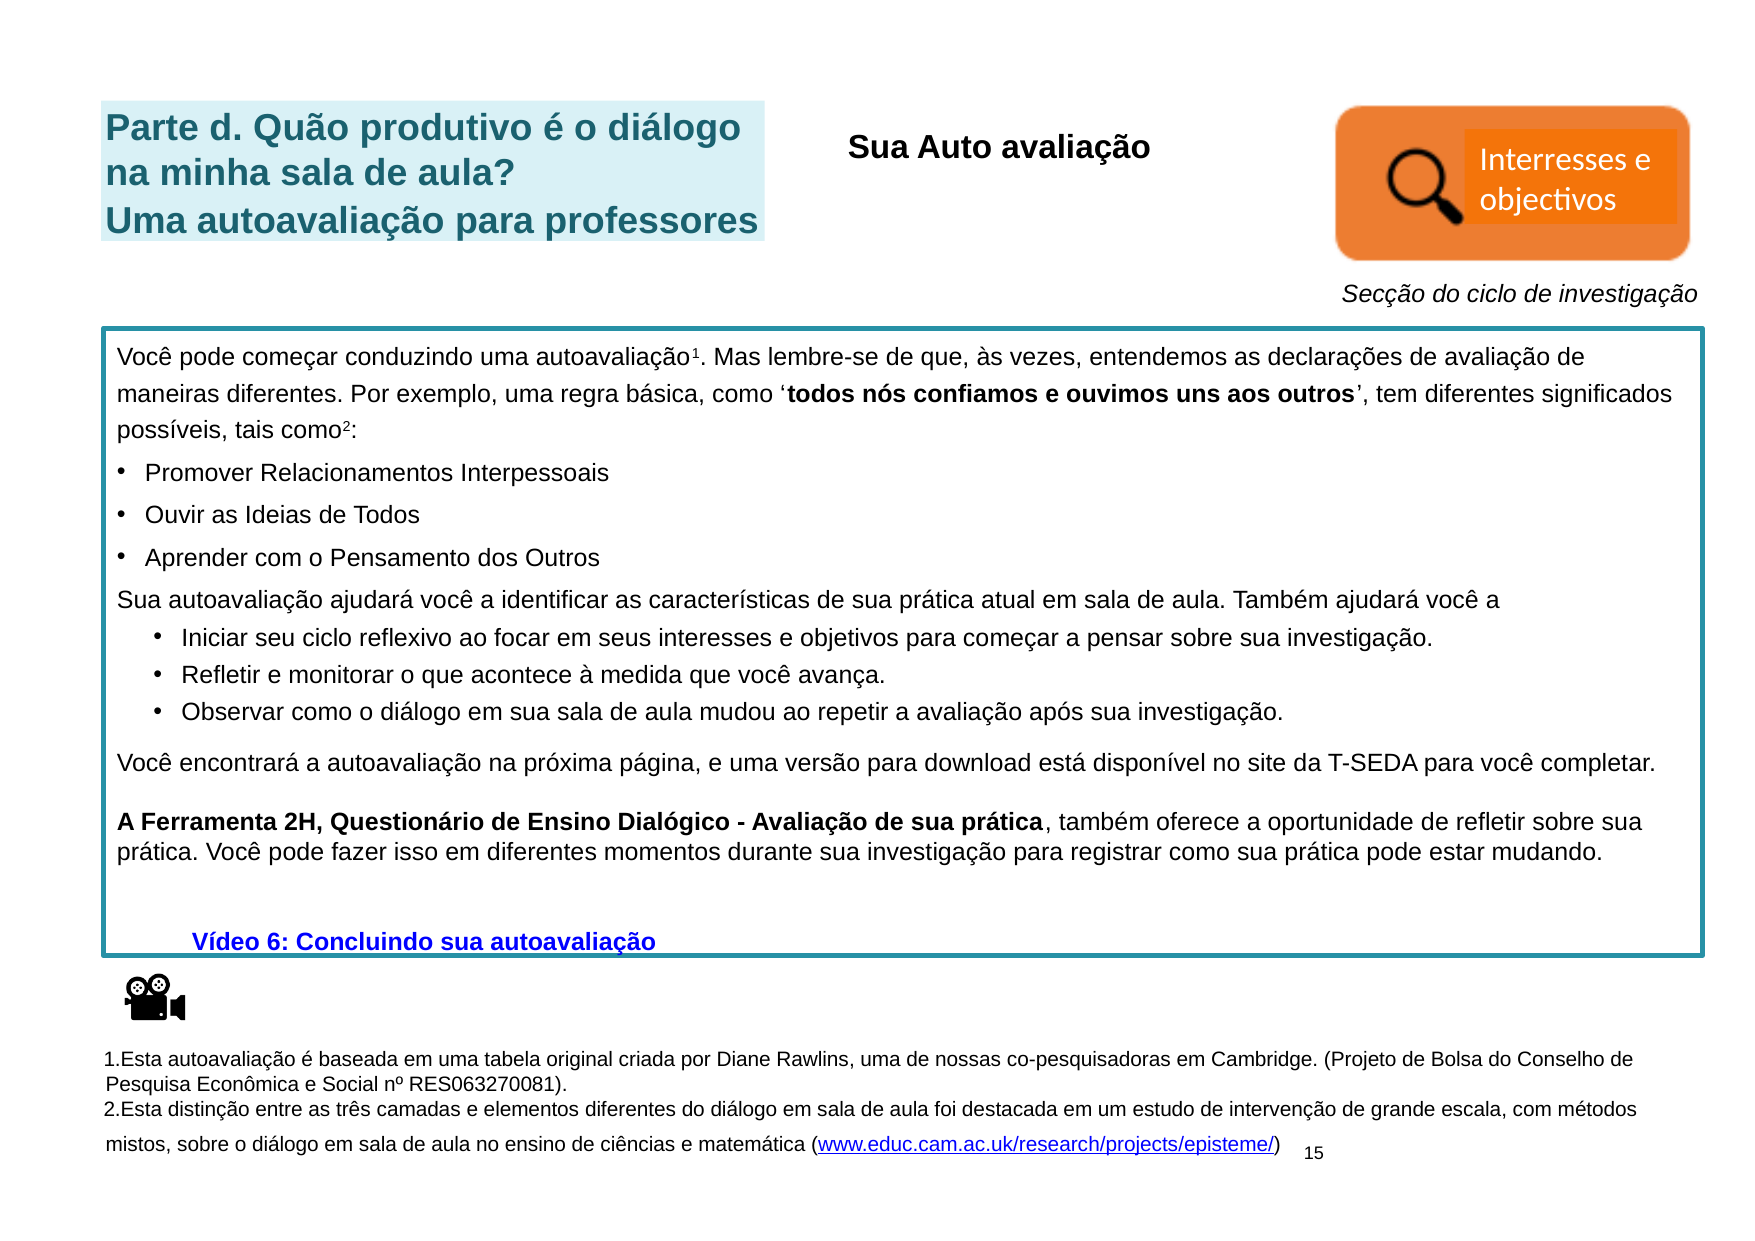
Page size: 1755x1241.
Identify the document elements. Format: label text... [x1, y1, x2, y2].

text_box Esta autoavaliação é baseada em uma tabela original criada por Diane Rawlins, uma de nossas co-pesquisadoras em Cambridge. (Projeto de Bolsa do Conselho de Pesquisa Econômica e Social nº RES063270081). Esta distinção entre as três camadas e elementos diferentes do diálogo em sala de aula foi destacada em um estudo de intervenção de grande escala, com métodos mistos, sobre o diálogo em sala de aula no ensino de ciências e matemática (www.educ.cam.ac.uk/research/projects/episteme/) 15 [103, 1045, 1678, 1163]
text_box Parte d. Quão produtivo é o diálogo na minha sala de aula? Uma autoavaliação para professores [101, 100, 765, 241]
text_box Sua Auto avaliação [845, 125, 1165, 166]
text_box Você pode começar conduzindo uma autoavaliação1. Mas lembre-se de que, às vezes, entendemos as declarações de avaliação de maneiras diferentes. Por exemplo, uma regra básica, como ‘todos nós confiamos e ouvimos uns aos outros’, tem diferentes significados possíveis, tais como2: Promover Relacionamentos Interpessoais Ouvir as Ideias de Todos Aprender com o Pensamento dos Outros Sua autoavaliação ajudará você a identificar as características de sua prática atual em sala de aula. Também ajudará você a Iniciar seu ciclo reflexivo ao focar em seus interesses e objetivos para começar a pensar sobre sua investigação. Refletir e monitorar o que acontece à medida que você avança. Observar como o diálogo em sua sala de aula mudou ao repetir a avaliação após sua investigação. Você encontrará a autoavaliação na próxima página, e uma versão para download está disponível no site da T-SEDA para você completar. A Ferramenta 2H, Questionário de Ensino Dialógico - Avaliação de sua prática, também oferece a oportunidade de refletir sobre sua prática. Você pode fazer isso em diferentes momentos durante sua investigação para registrar como sua prática pode estar mudando. Vídeo 6: Concluindo sua autoavaliação [103, 328, 1703, 956]
text_box [1327, 95, 1702, 275]
text_box Interresses e objectivos [1464, 129, 1678, 224]
text_box Secção do ciclo de investigação [1339, 277, 1715, 308]
text_box [118, 960, 191, 1033]
